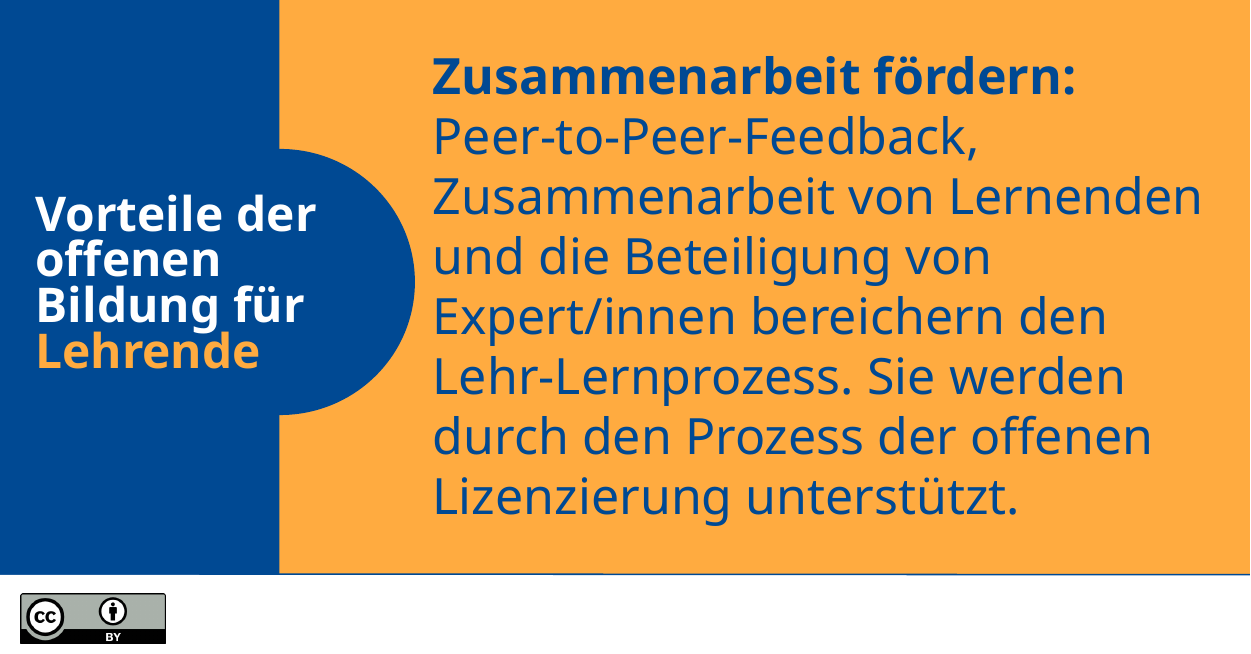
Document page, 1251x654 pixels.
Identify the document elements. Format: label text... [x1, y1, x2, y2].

text_box [0, 0, 280, 573]
text_box [195, 148, 366, 179]
text_box [382, 194, 415, 370]
text_box Zusammenarbeit fördern: Peer-to-Peer-Feedback, Zusammenarbeit von Lernenden und die Beteiligung von Expert/innen bereichern den Lehr-Lernprozess. Sie werden durch den Prozess der offenen Lizenzierung unterstützt. [417, 29, 1250, 540]
text_box [0, 582, 1250, 654]
picture [20, 592, 166, 645]
text_box [206, 393, 355, 416]
text_box Vorteile der offenen Bildung für Lehrende [20, 179, 382, 393]
